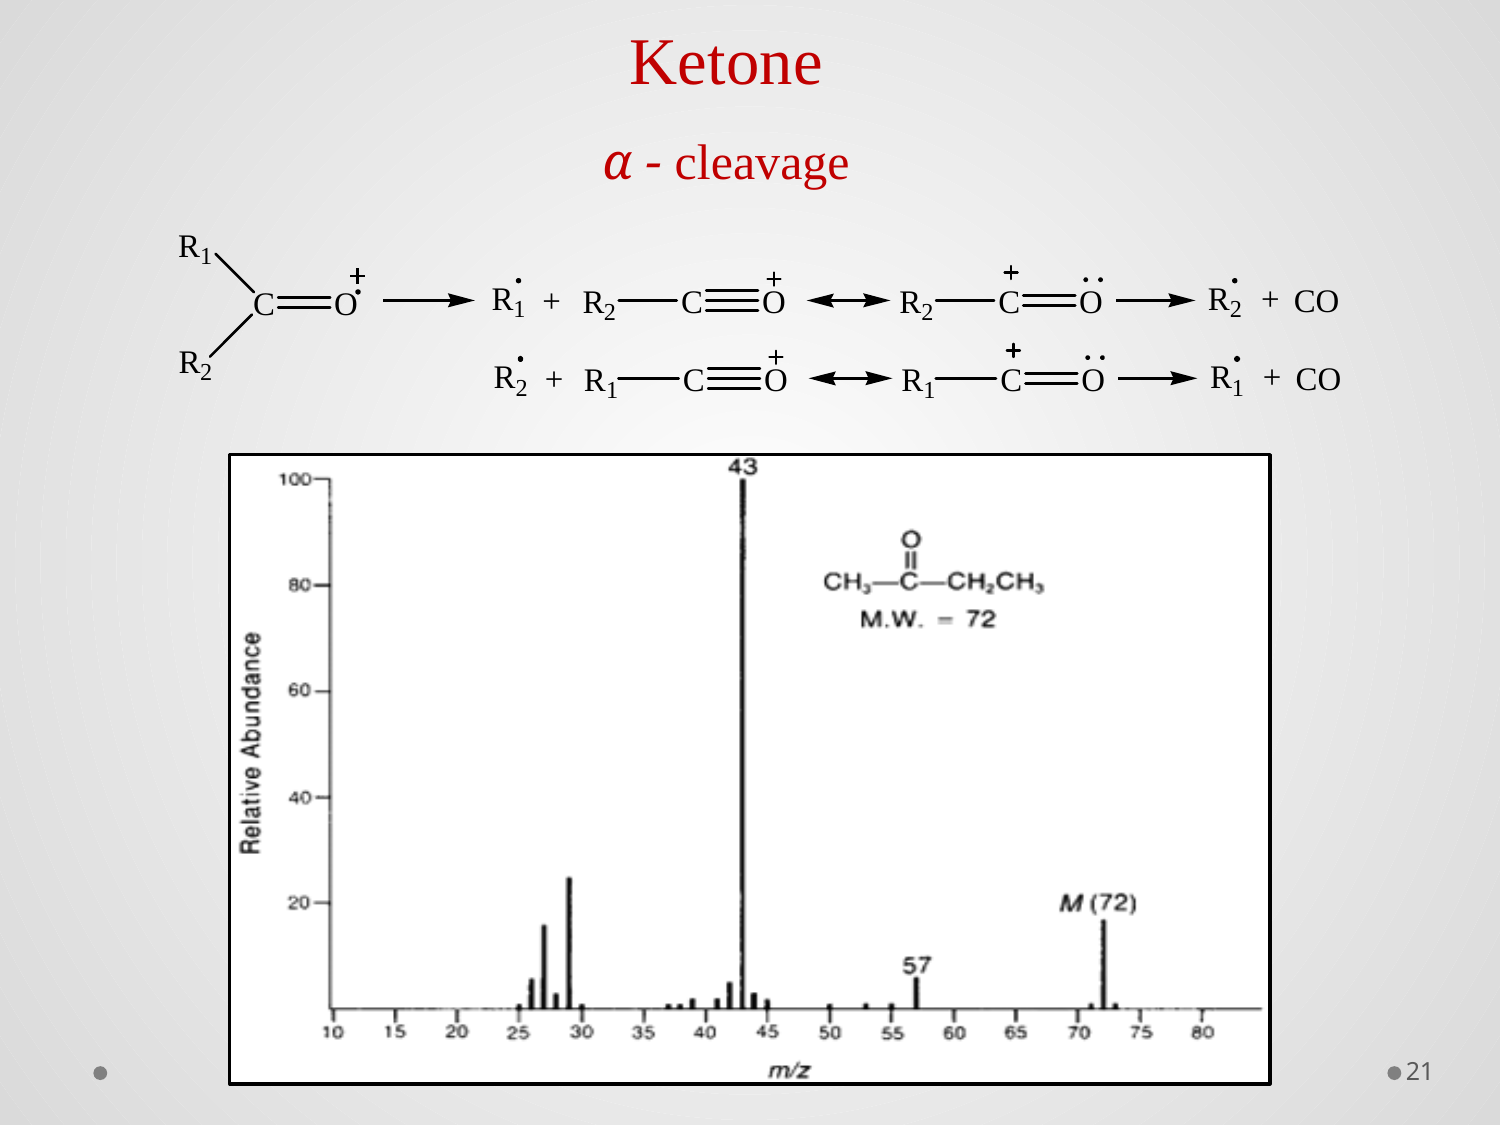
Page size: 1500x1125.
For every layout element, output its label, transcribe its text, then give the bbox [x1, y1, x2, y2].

text_box α - cleavage [588, 122, 865, 197]
picture [177, 231, 1342, 402]
picture [230, 455, 1269, 1083]
slide_number 21 [1401, 1042, 1494, 1103]
text_box Ketone [614, 10, 838, 106]
